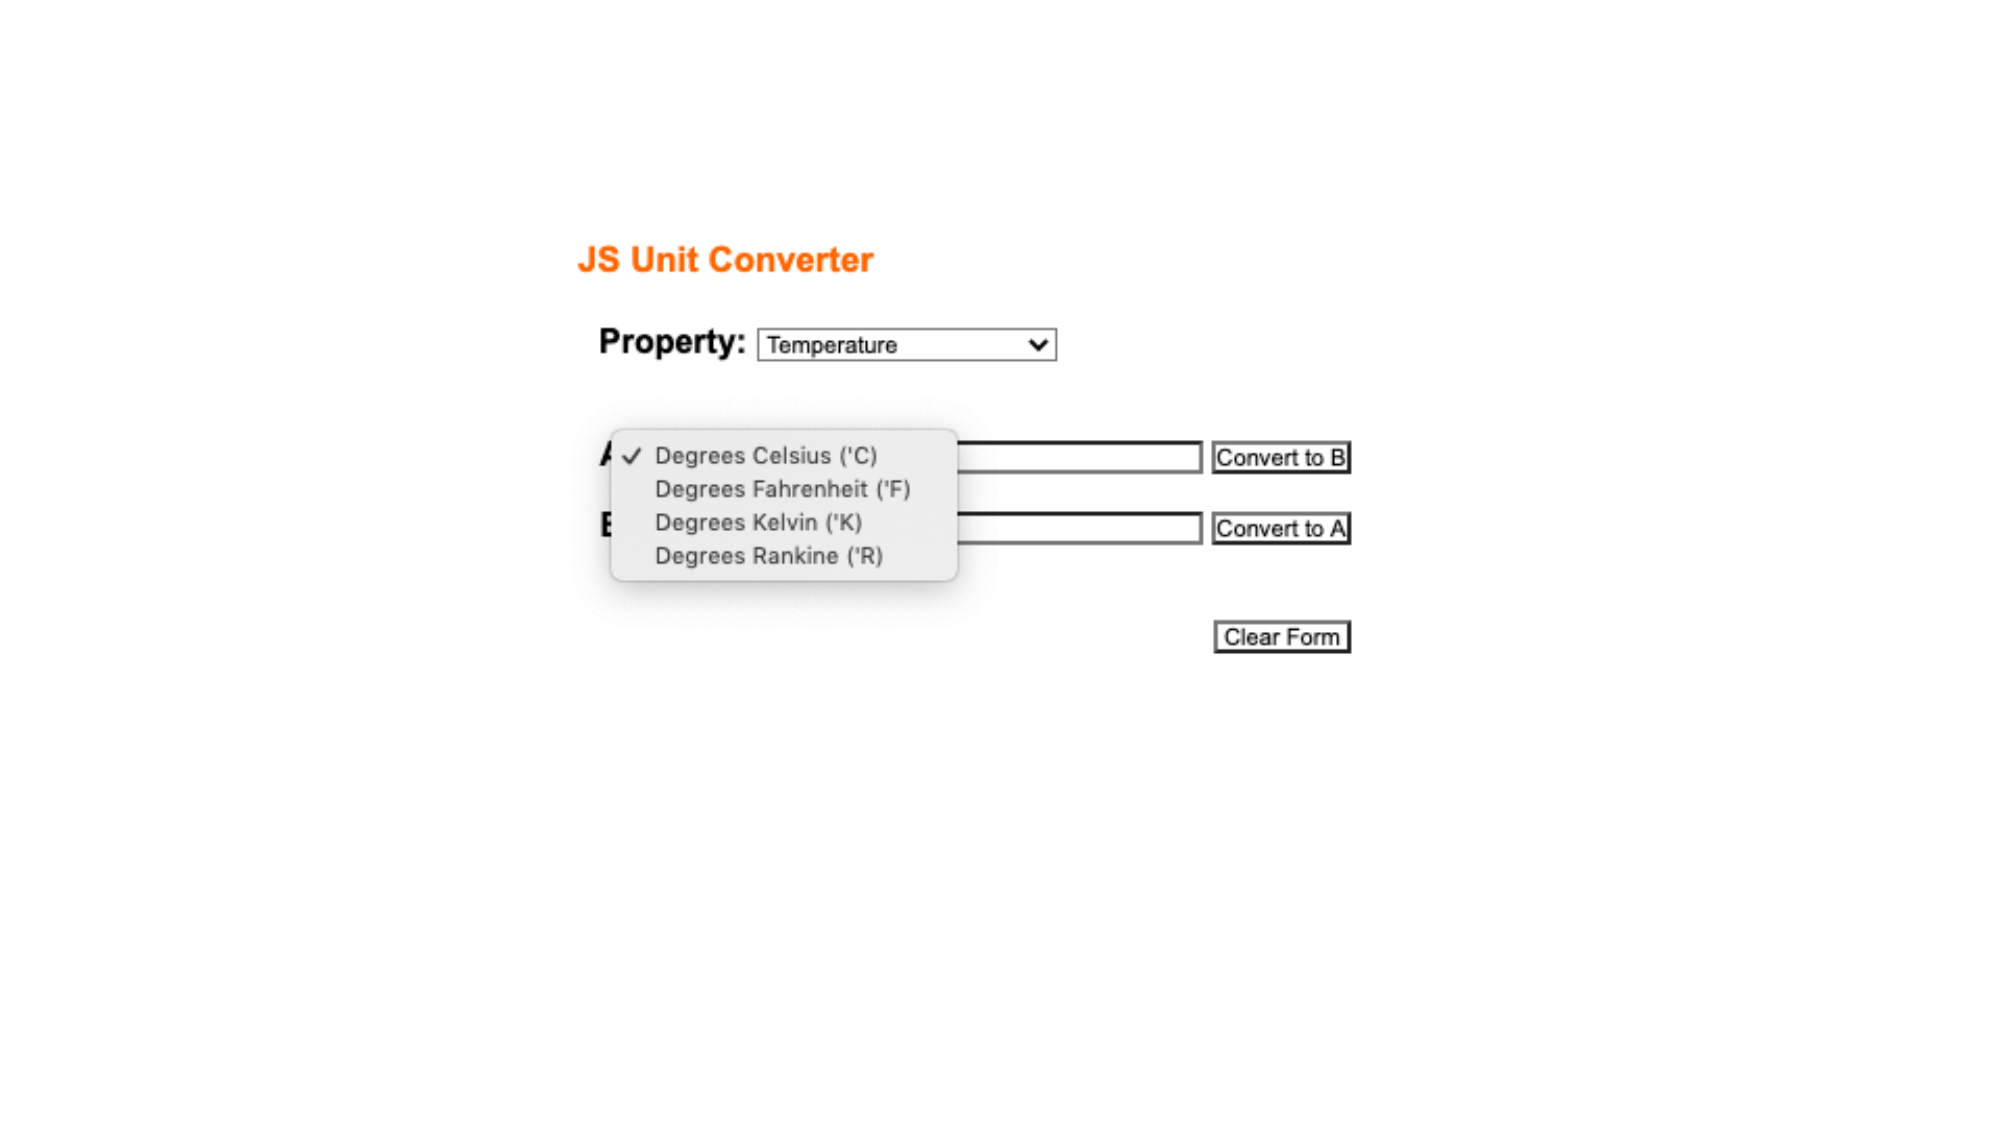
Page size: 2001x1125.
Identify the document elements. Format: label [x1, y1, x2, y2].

picture [482, 152, 1554, 992]
